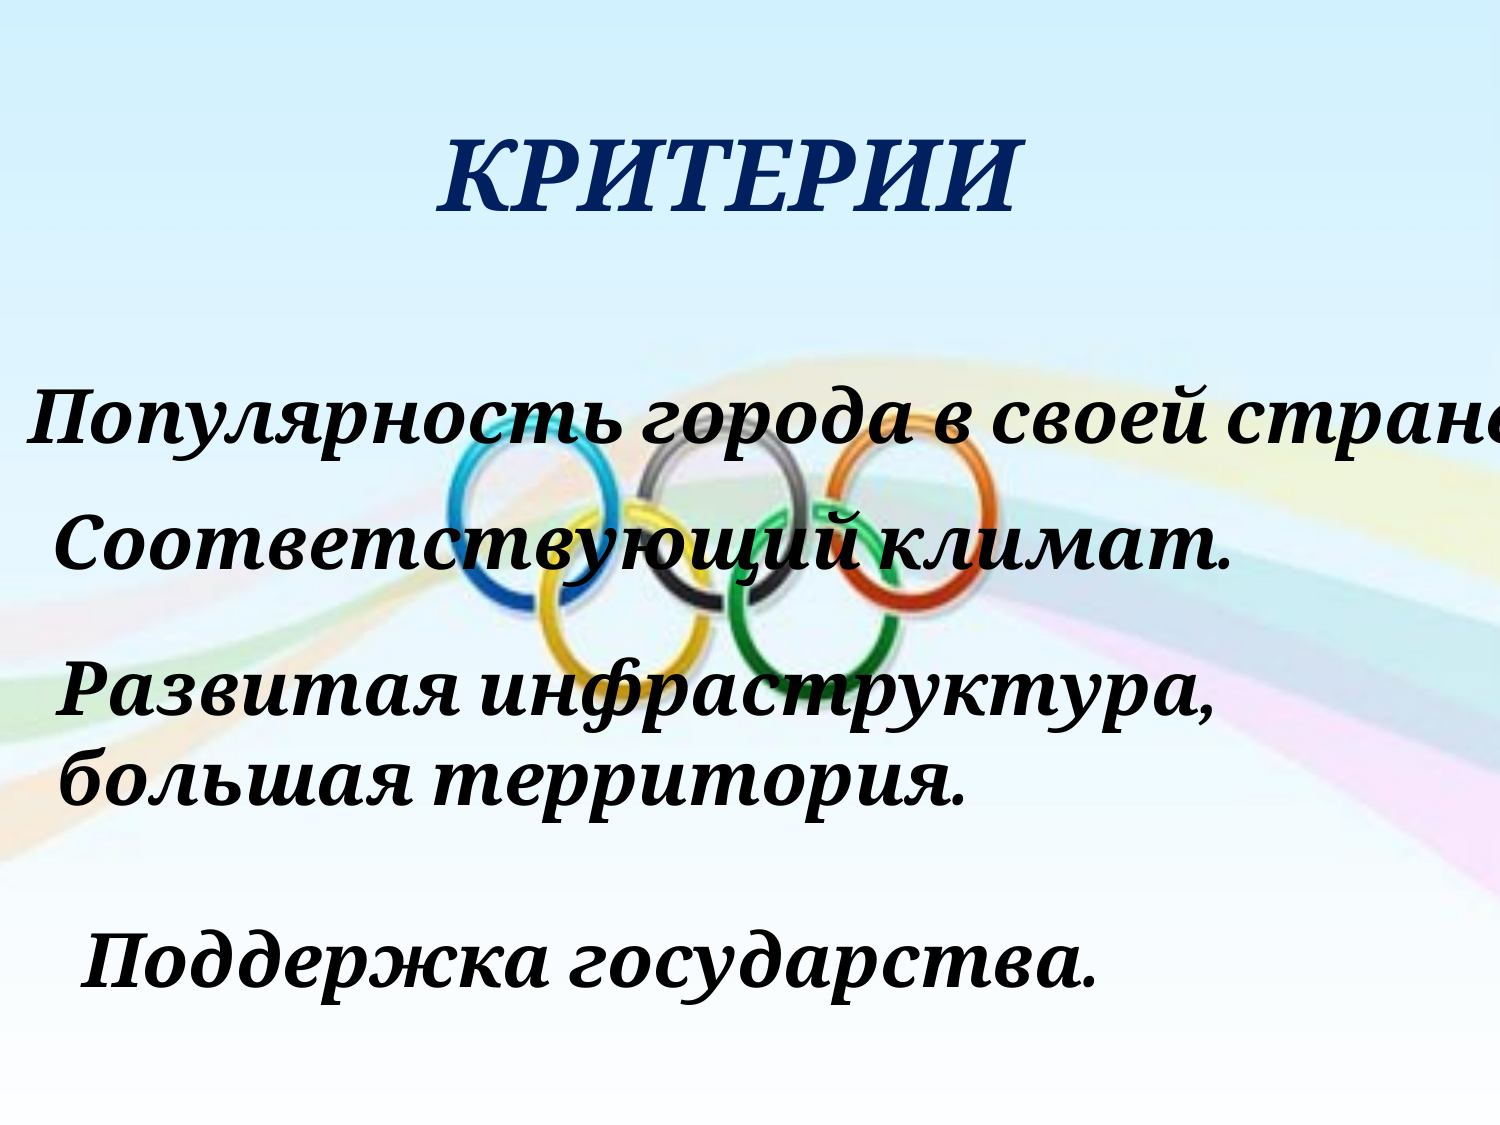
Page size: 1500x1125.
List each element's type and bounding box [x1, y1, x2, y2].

list [0, 0, 1500, 1125]
